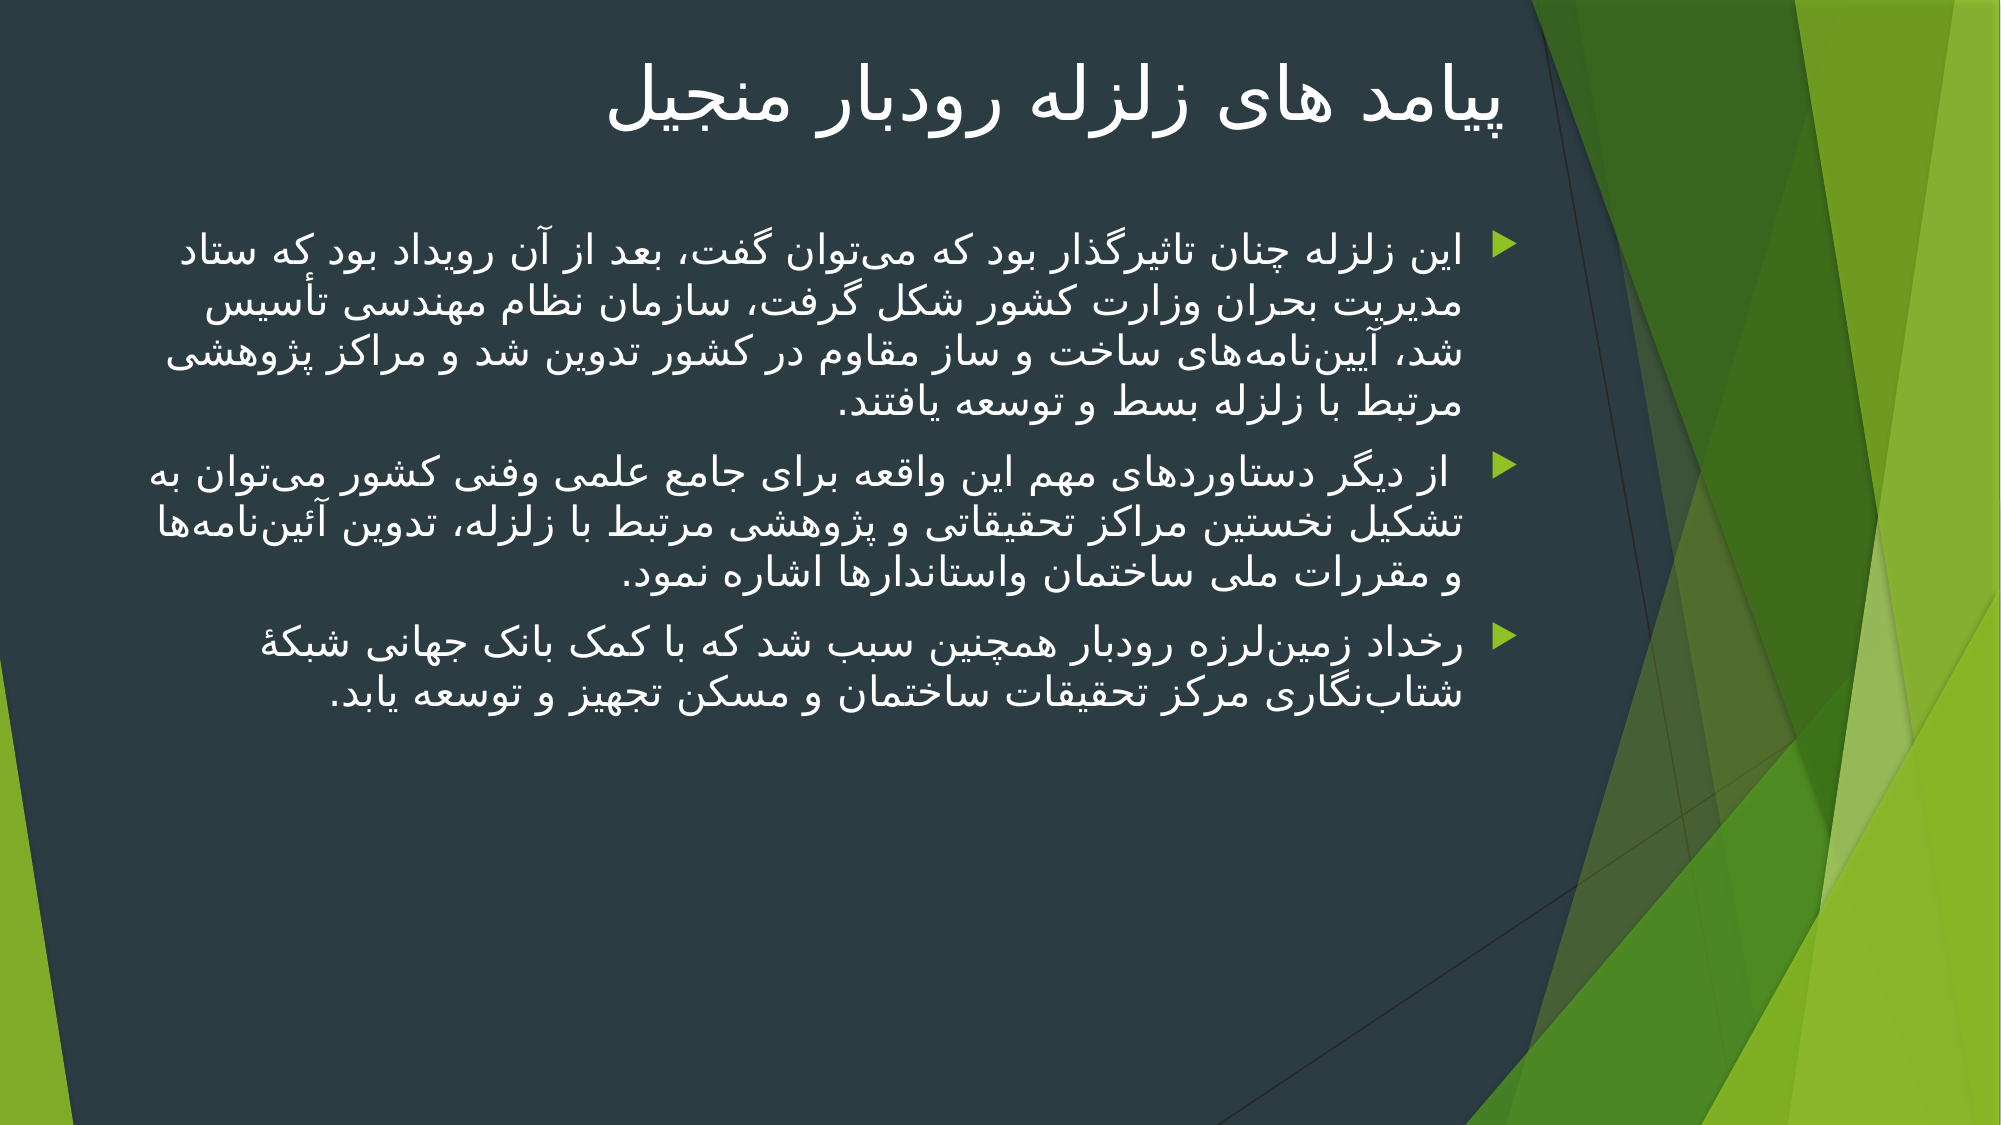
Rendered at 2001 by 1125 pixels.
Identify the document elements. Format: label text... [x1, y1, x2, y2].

title پیامد های زلزله رودبار منجیل [111, 38, 1522, 255]
list این زلزله چنان تاثیرگذار بود که می‌توان گفت، بعد از آن رویداد بود که ستاد مدیریت بحران وزارت کشور شکل گرفت، سازمان نظام مهندسی تأسیس شد، آیین‌نامه‌های ساخت و ساز مقاوم در کشور تدوین شد و مراکز پژوهشی مرتبط با زلزله بسط و توسعه یافتند. از دیگر دستاوردهای مهم این واقعه برای جامع علمی وفنی کشور می‌توان به تشکیل نخستین مراکز تحقیقاتی و پژوهشی مرتبط با زلزله، تدوین آئین‌نامه‌ها و مقررات ملی ساختمان واستاندارها اشاره نمود. رخداد زمین‌لرزه رودبار همچنین سبب شد که با کمک بانک جهانی شبکهٔ شتاب‌نگاری مرکز تحقیقات ساختمان و مسکن تجهیز و توسعه یابد. [125, 215, 1536, 853]
